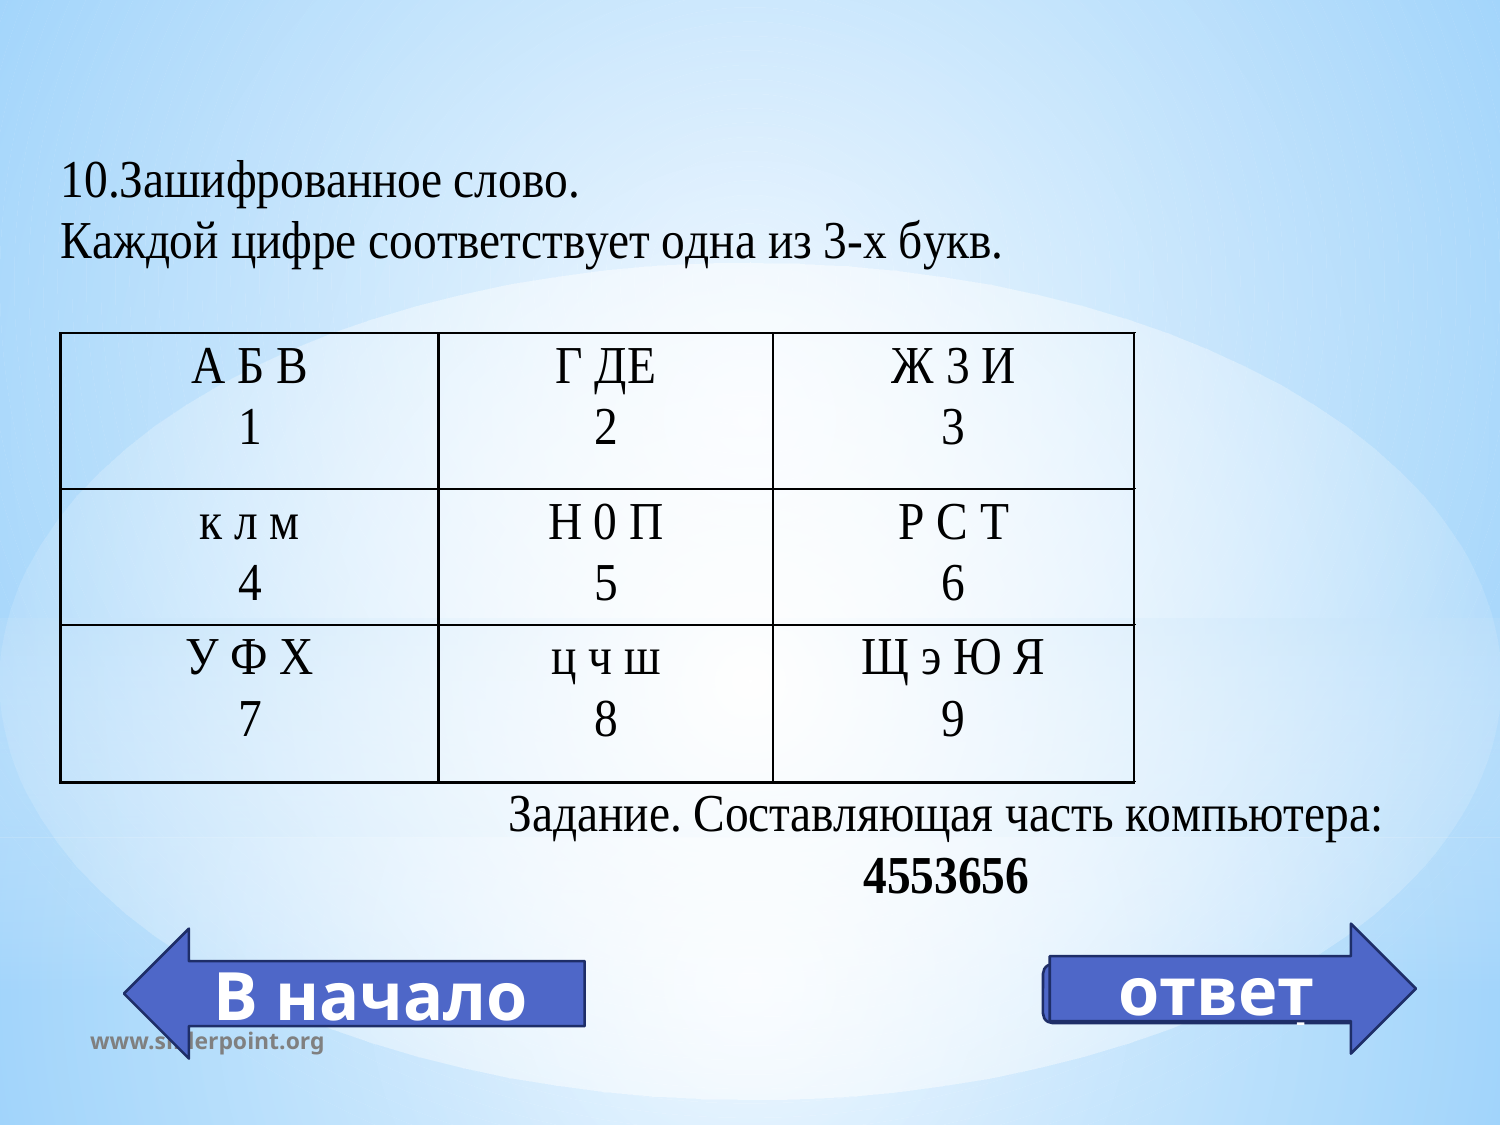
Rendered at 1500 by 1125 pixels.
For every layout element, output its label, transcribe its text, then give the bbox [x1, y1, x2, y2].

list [52, 148, 1436, 908]
footer www.sliderpoint.org [75, 1012, 625, 1073]
text_box монитор [1041, 963, 1349, 1025]
text_box [1048, 922, 1417, 1055]
text_box В начало [123, 927, 586, 1012]
